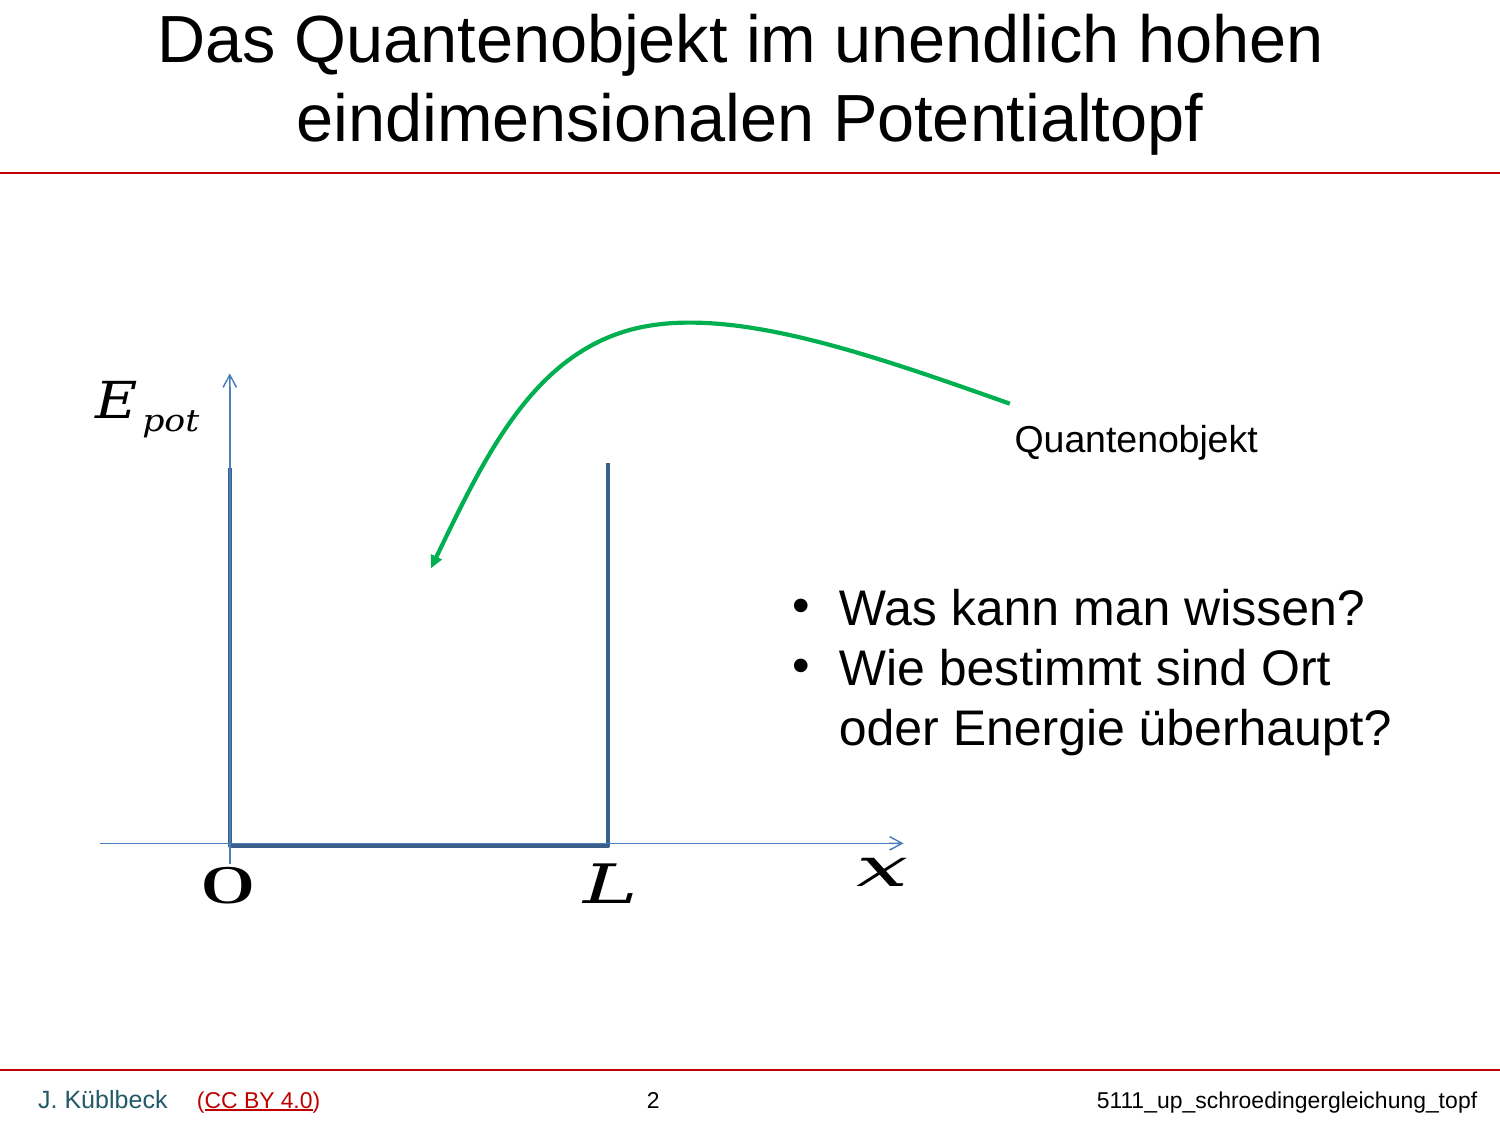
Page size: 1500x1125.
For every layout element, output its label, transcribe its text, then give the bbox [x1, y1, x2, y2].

text_box Was kann man wissen? Wie bestimmt sind Ort oder Energie überhaupt? [777, 568, 1407, 763]
text_box Quantenobjekt [999, 407, 1273, 467]
title Das Quantenobjekt im unendlich hohen eindimensionalen Potentialtopf [0, 1, 1500, 150]
text_box [234, 464, 610, 842]
text_box [430, 320, 1011, 569]
